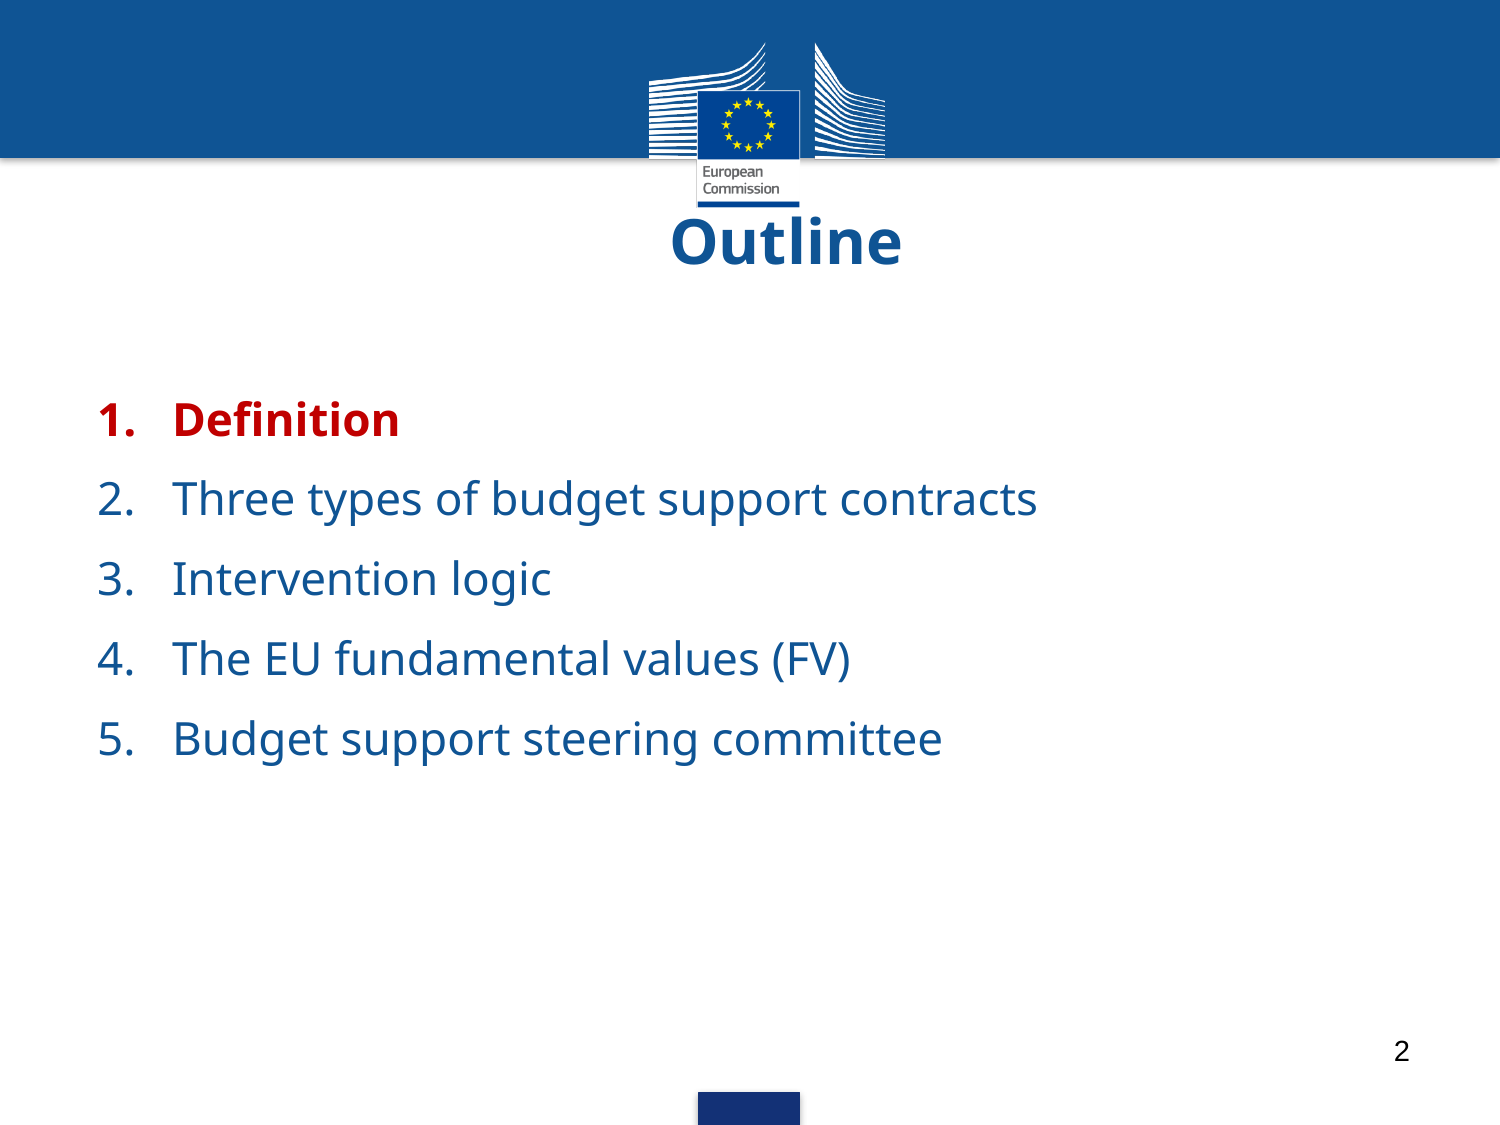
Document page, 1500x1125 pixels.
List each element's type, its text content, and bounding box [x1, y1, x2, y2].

list Definition Three types of budget support contracts Intervention logic The EU fundamental values (FV) Budget support steering committee [81, 302, 1433, 1083]
picture [649, 42, 885, 175]
title Outline [81, 175, 1433, 302]
slide_number 2 [1074, 1024, 1426, 1103]
